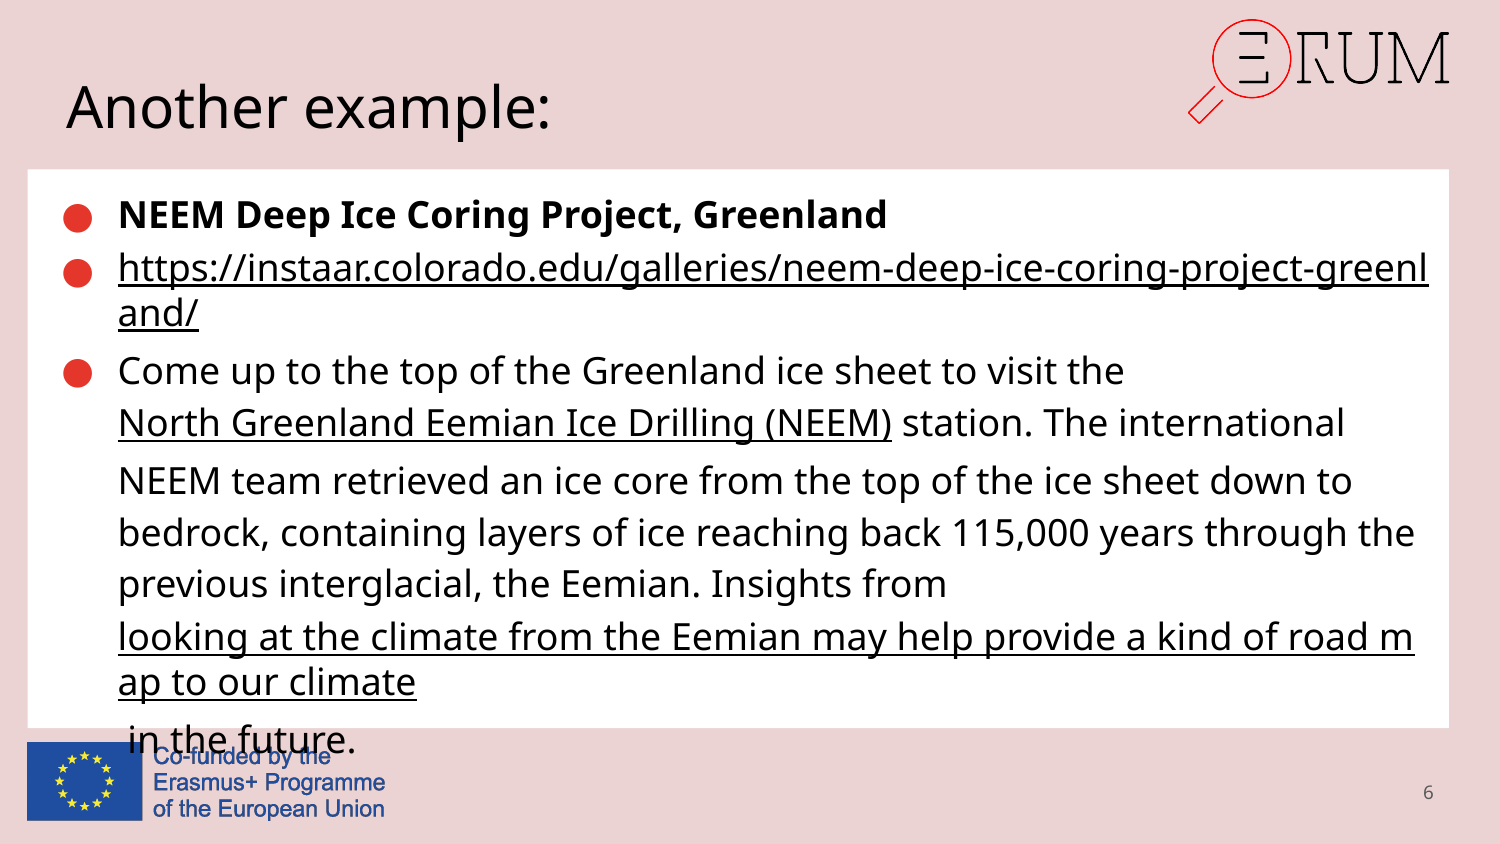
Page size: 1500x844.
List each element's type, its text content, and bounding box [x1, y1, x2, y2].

title Another example: [51, 55, 1168, 150]
picture [1136, 0, 1500, 137]
list NEEM Deep Ice Coring Project, Greenland https://instaar.colorado.edu/galleries/neem-deep-ice-coring-project-greenland/ Come up to the top of the Greenland ice sheet to visit the North Greenland Eemian Ice Drilling (NEEM) station. The international NEEM team retrieved an ice core from the top of the ice sheet down to bedrock, containing layers of ice reaching back 115,000 years through the previous interglacial, the Eemian. Insights from looking at the climate from the Eemian may help provide a kind of road map to our climate in the future. [27, 169, 1449, 729]
picture [27, 742, 385, 821]
slide_number 6 [1358, 761, 1449, 826]
